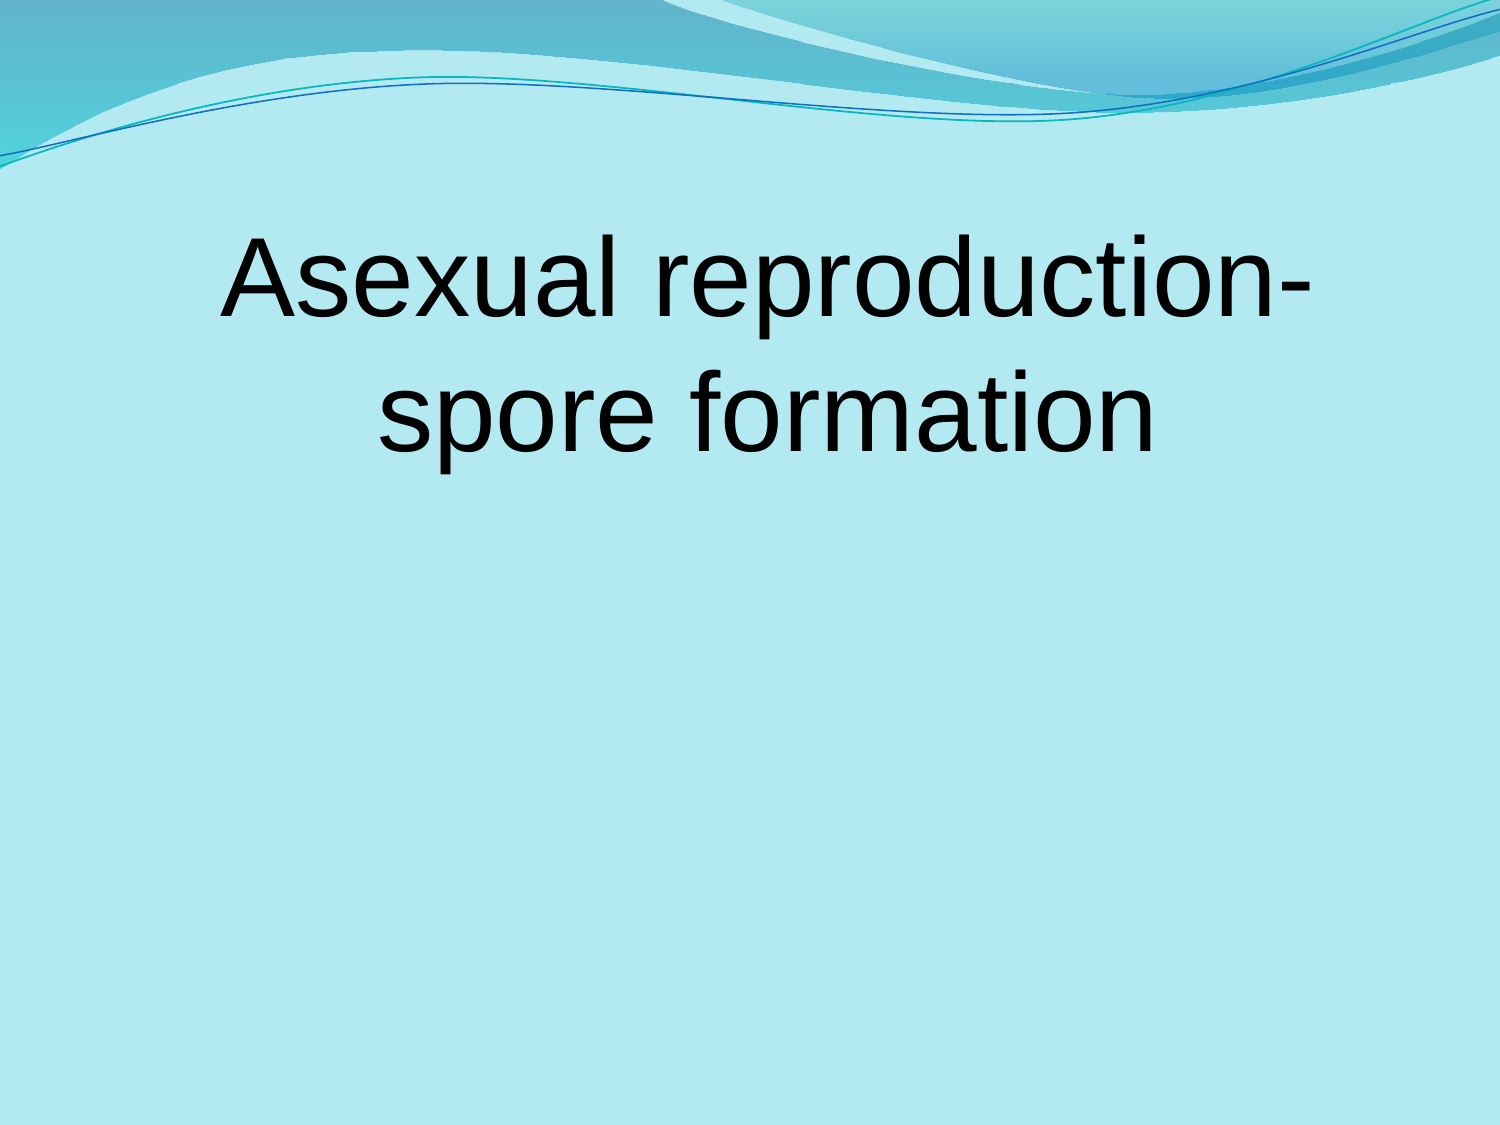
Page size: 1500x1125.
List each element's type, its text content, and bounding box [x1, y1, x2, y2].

list Asexual reproduction- spore formation [64, 196, 1471, 917]
